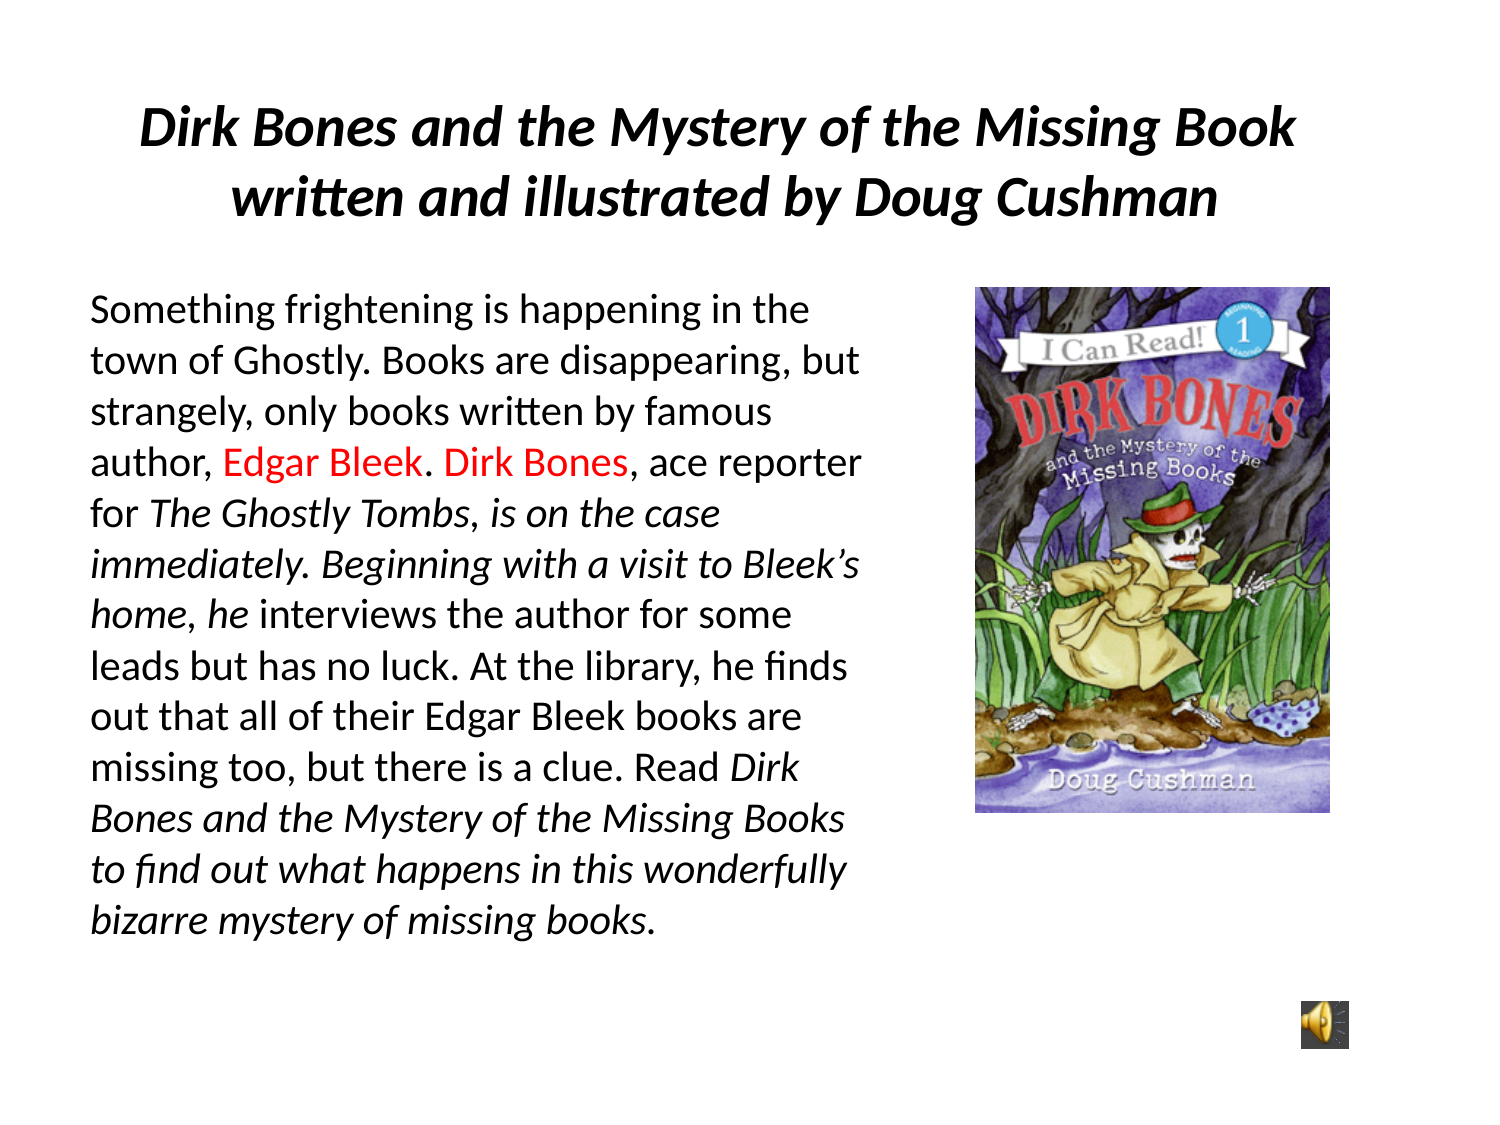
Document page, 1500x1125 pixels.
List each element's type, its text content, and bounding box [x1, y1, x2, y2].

list Something frightening is happening in the town of Ghostly. Books are disappearing, but strangely, only books written by famous author, Edgar Bleek. Dirk Bones, ace reporter for The Ghostly Tombs, is on the case immediately. Beginning with a visit to Bleek’s home, he interviews the author for some leads but has no luck. At the library, he finds out that all of their Edgar Bleek books are missing too, but there is a clue. Read Dirk Bones and the Mystery of the Missing Books to find out what happens in this wonderfully bizarre mystery of missing books. [75, 235, 888, 1005]
title Dirk Bones and the Mystery of the Missing Book written and illustrated by Doug Cushman [75, 44, 1363, 236]
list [974, 287, 1330, 813]
picture [1299, 999, 1351, 1051]
